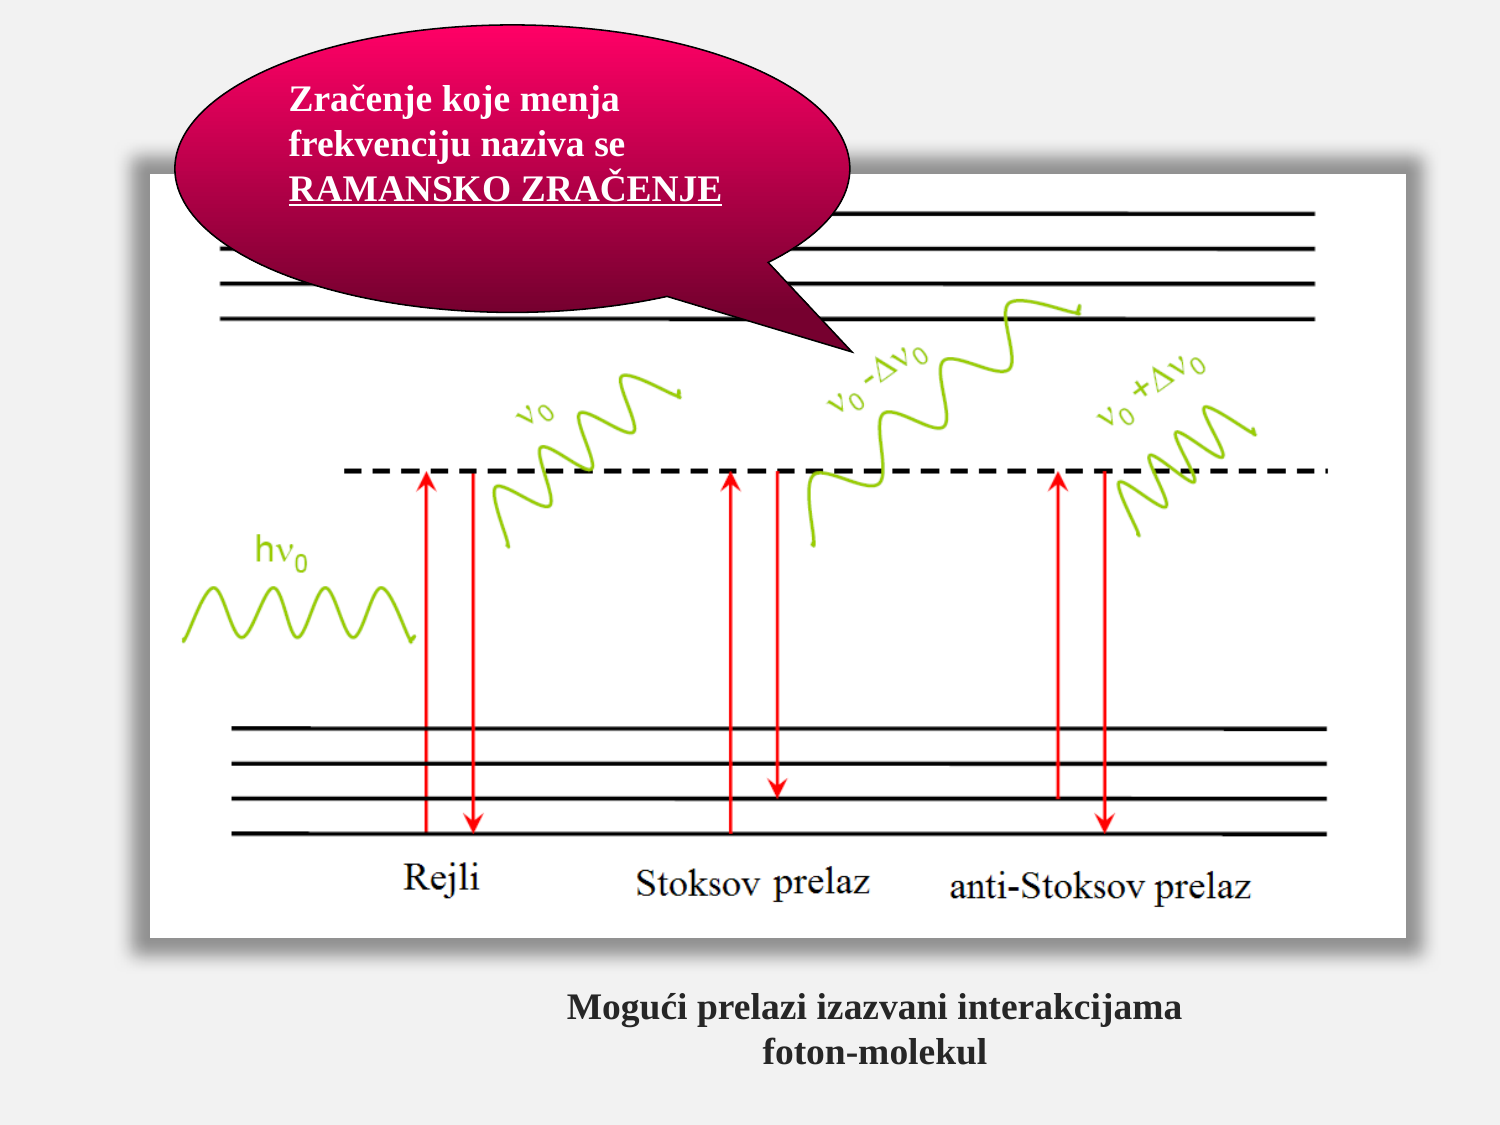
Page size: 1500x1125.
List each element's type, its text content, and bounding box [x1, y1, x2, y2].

text_box Mogući prelazi izazvani interakcijama foton-molekul [375, 974, 1375, 1080]
picture [149, 174, 1406, 939]
text_box Zračenje koje menja frekvenciju naziva se RAMANSKO ZRAČENJE [174, 24, 850, 173]
